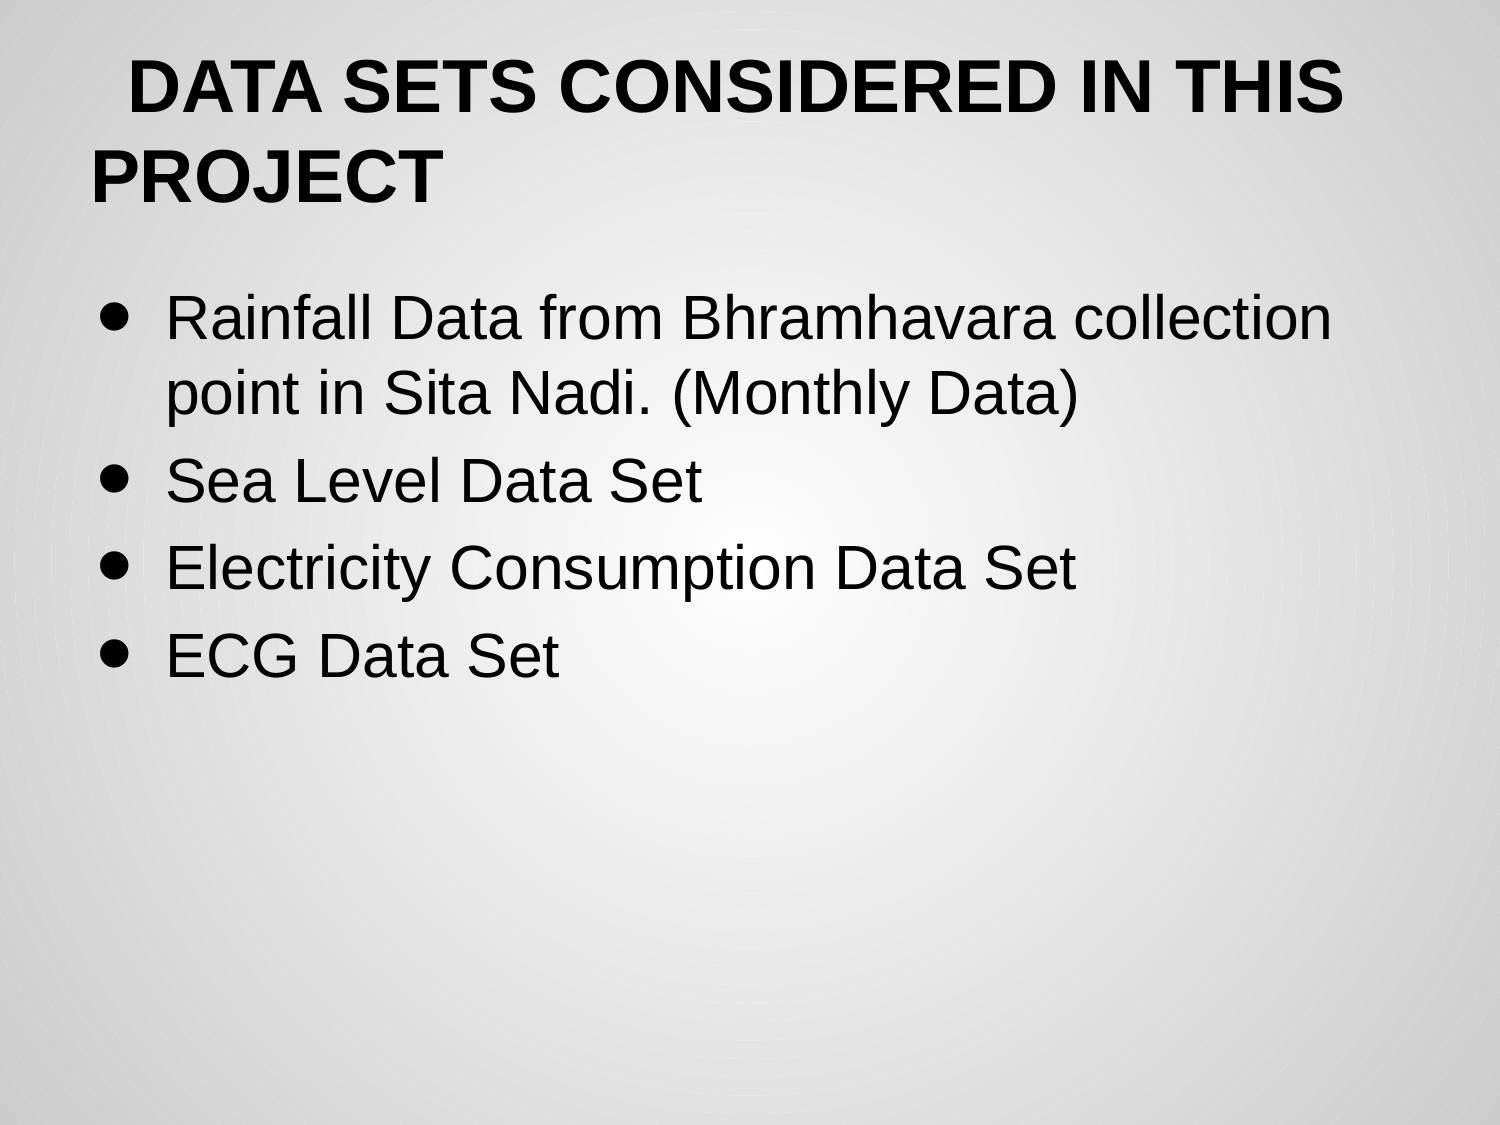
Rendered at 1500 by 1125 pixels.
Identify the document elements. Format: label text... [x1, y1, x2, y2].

title DATA SETS CONSIDERED IN THIS PROJECT [75, 45, 1425, 233]
list Rainfall Data from Bhramhavara collection point in Sita Nadi. (Monthly Data) Sea Level Data Set Electricity Consumption Data Set ECG Data Set [75, 262, 1425, 1078]
